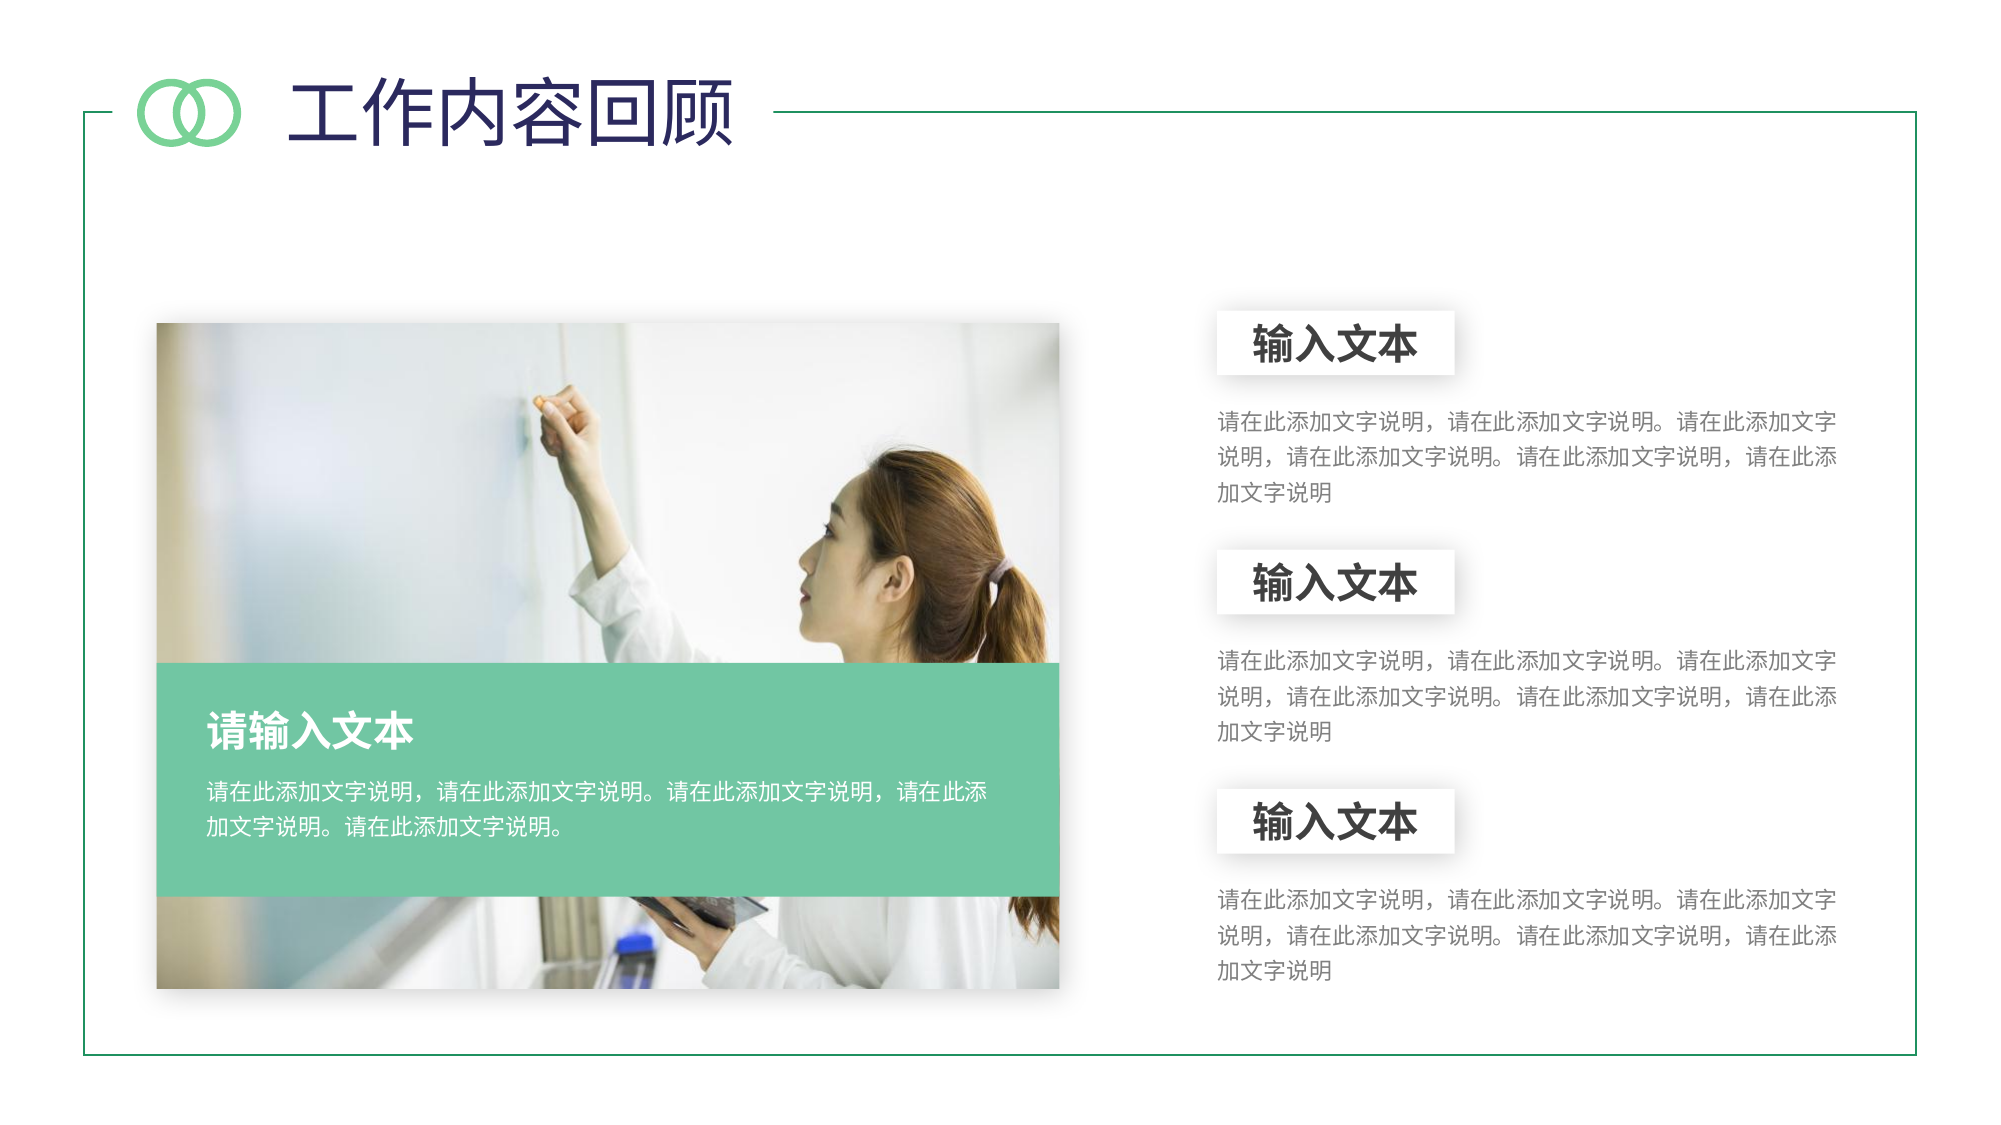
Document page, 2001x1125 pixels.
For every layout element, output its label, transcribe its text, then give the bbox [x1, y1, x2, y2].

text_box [1202, 310, 1857, 516]
text_box 工作内容回顾 [270, 58, 788, 164]
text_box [156, 322, 1060, 989]
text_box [1202, 549, 1857, 755]
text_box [1202, 788, 1857, 994]
